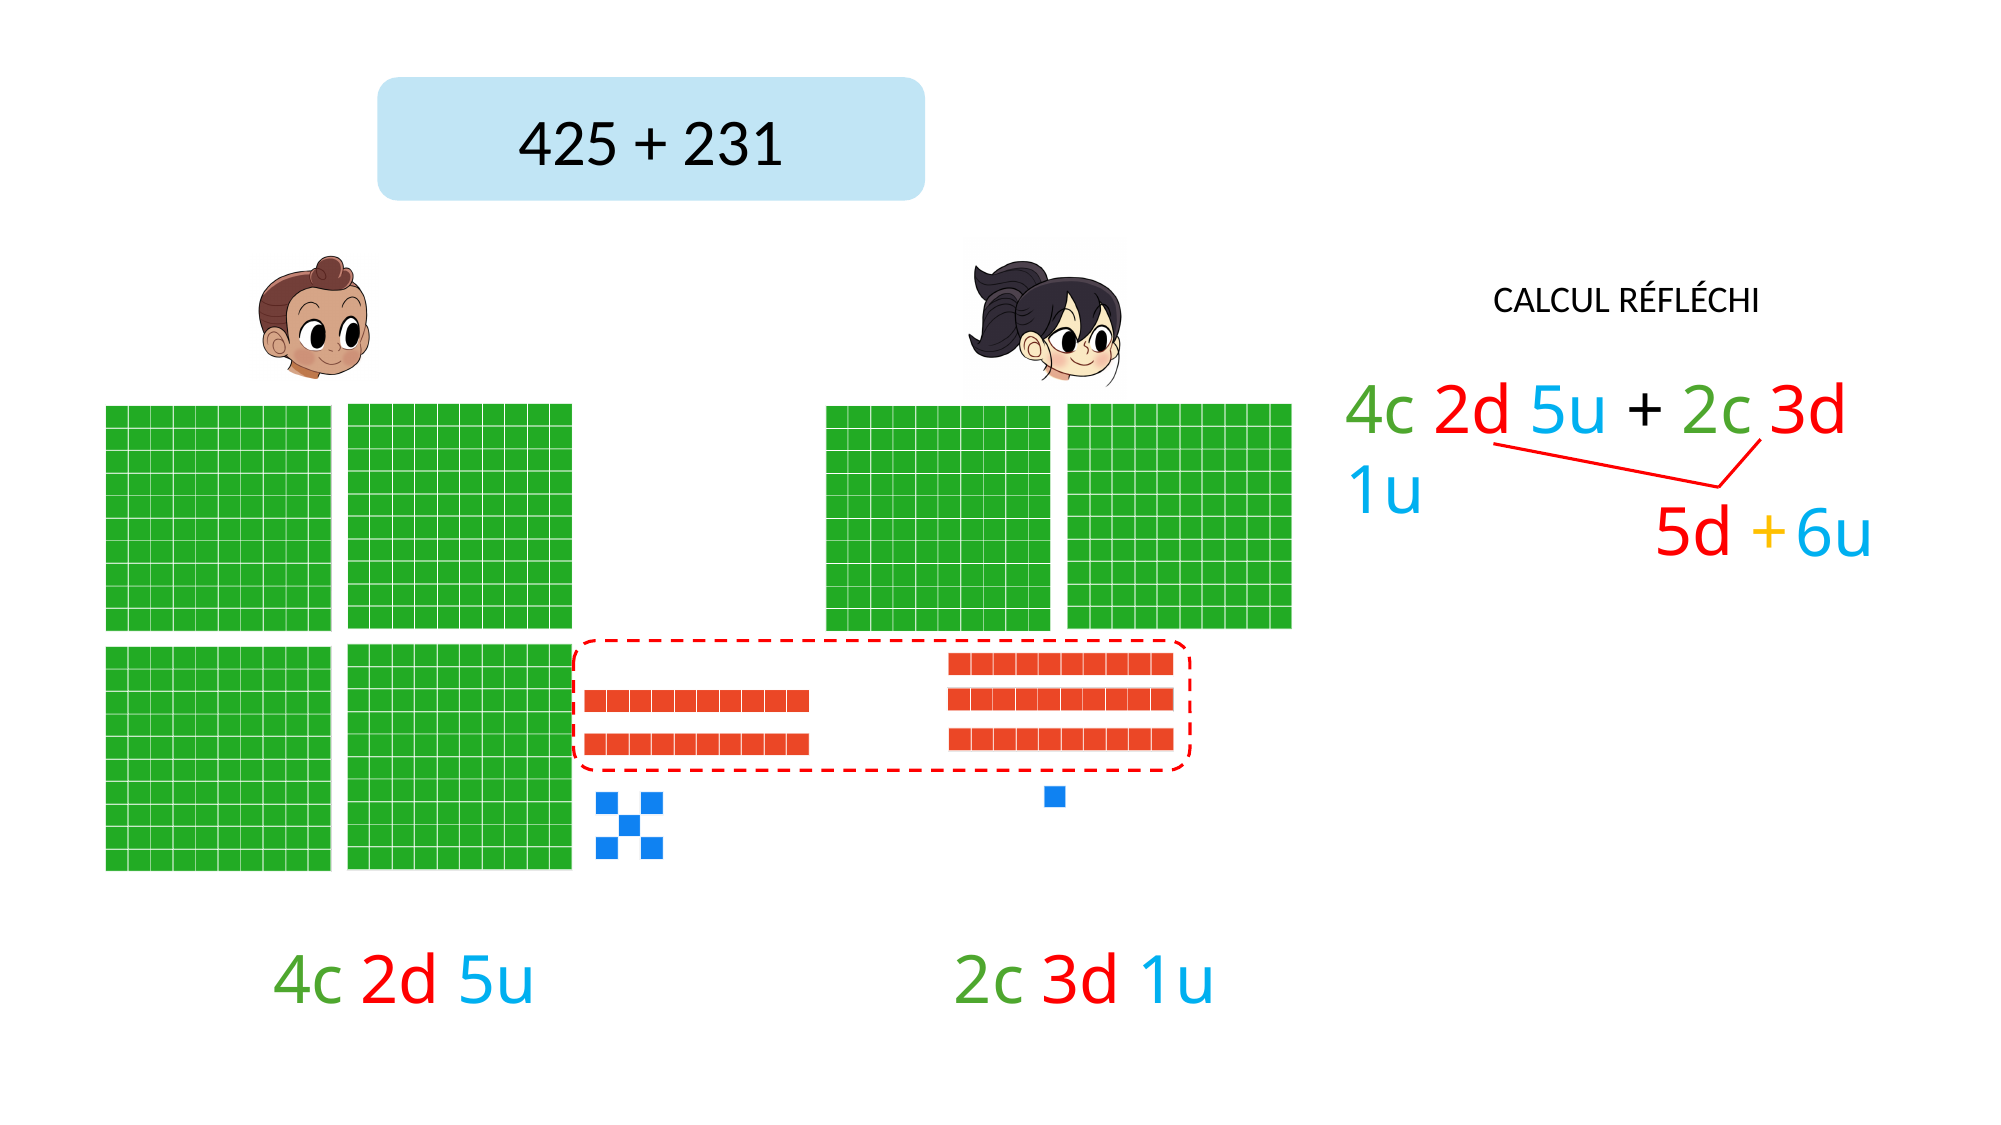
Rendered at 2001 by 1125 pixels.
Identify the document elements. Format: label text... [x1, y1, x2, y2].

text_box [1492, 438, 1762, 488]
text_box 425 + 231 [375, 75, 927, 203]
picture [59, 236, 1336, 916]
text_box 5d + [1412, 481, 2000, 576]
text_box 2c 3d 1u [938, 929, 1234, 1025]
text_box 4c 2d 5u + 2c 3d 1u [1336, 359, 1933, 694]
text_box 4c 2d 5u [258, 929, 591, 1025]
text_box CALCUL RÉFLÉCHI [1478, 268, 1786, 328]
